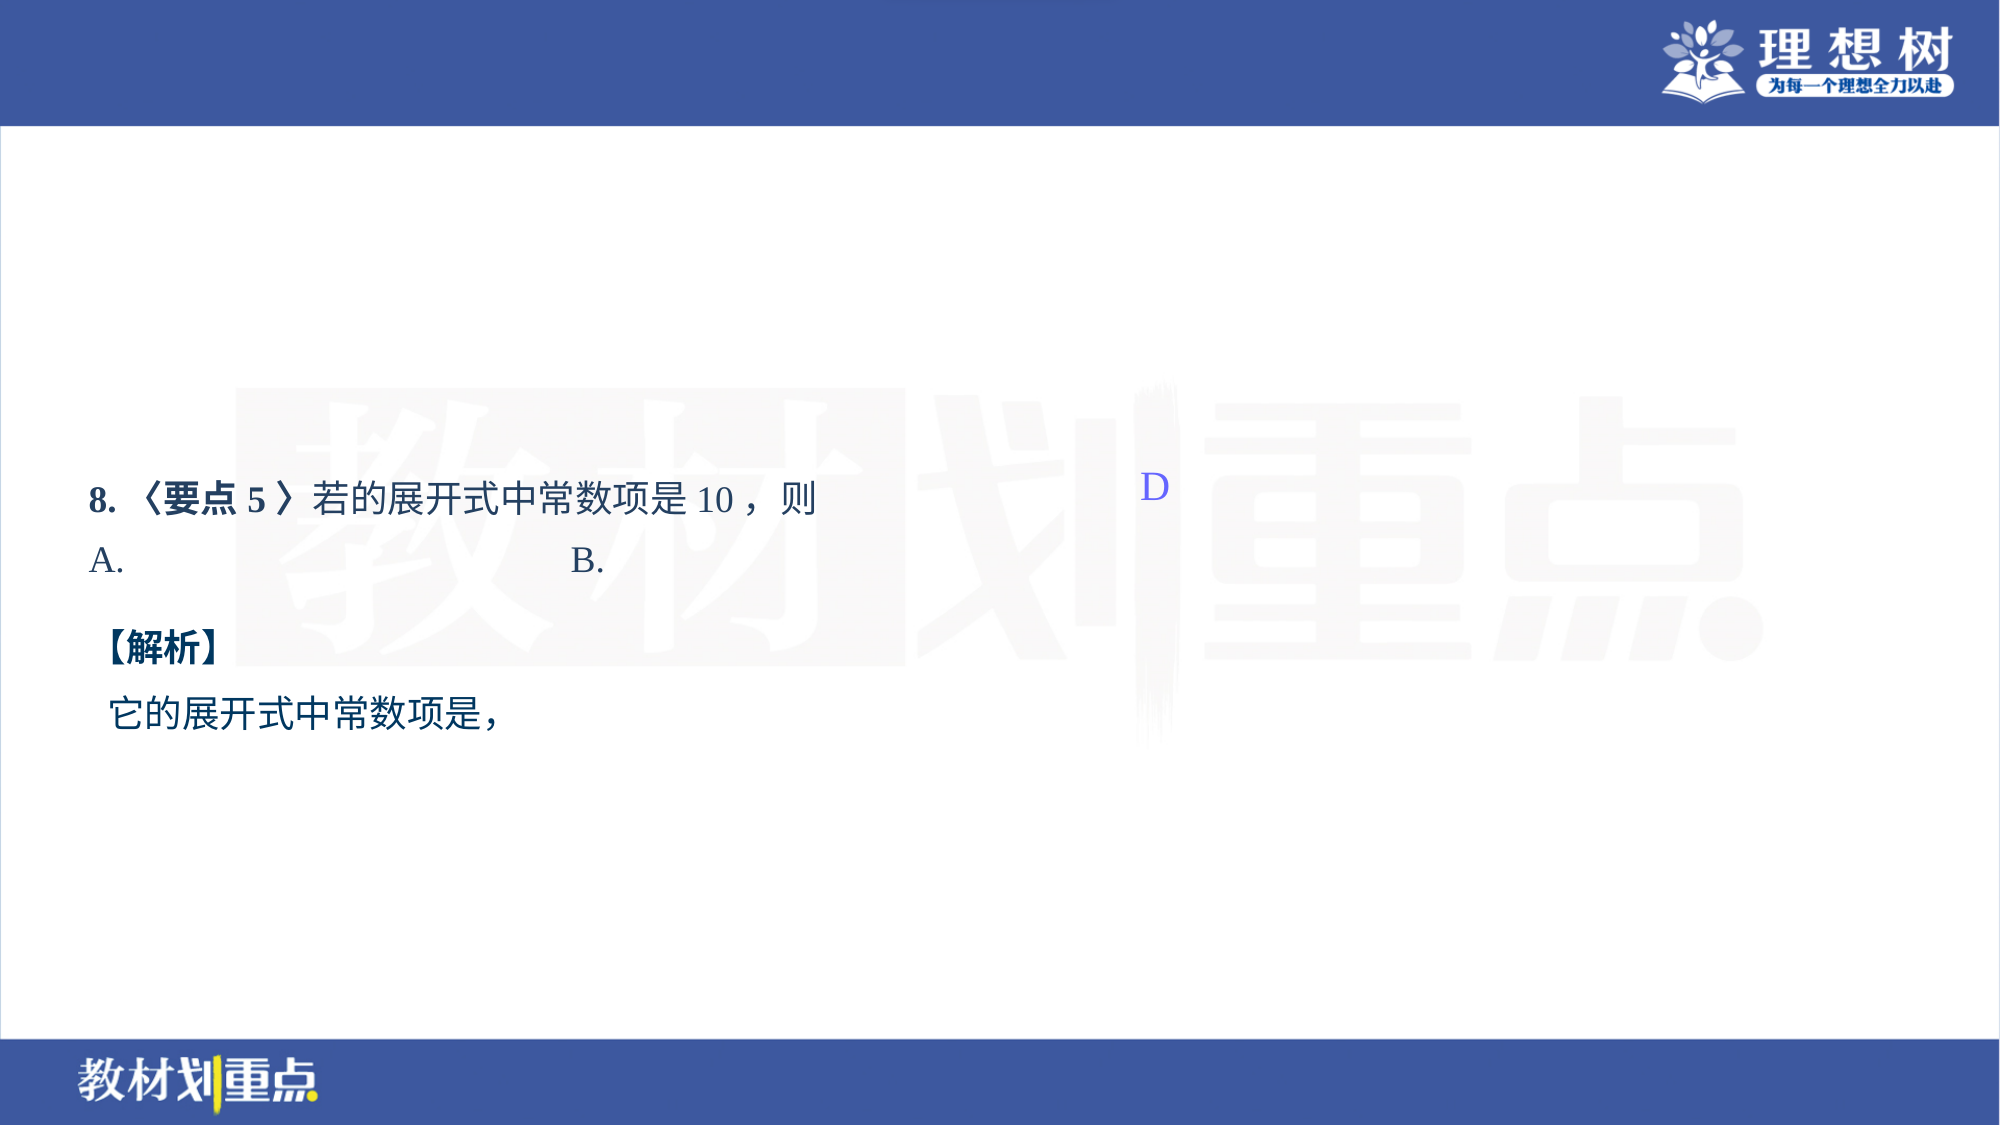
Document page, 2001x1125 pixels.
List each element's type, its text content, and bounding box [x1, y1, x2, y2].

text_box D [1124, 456, 1186, 507]
picture [0, 0, 2000, 1125]
